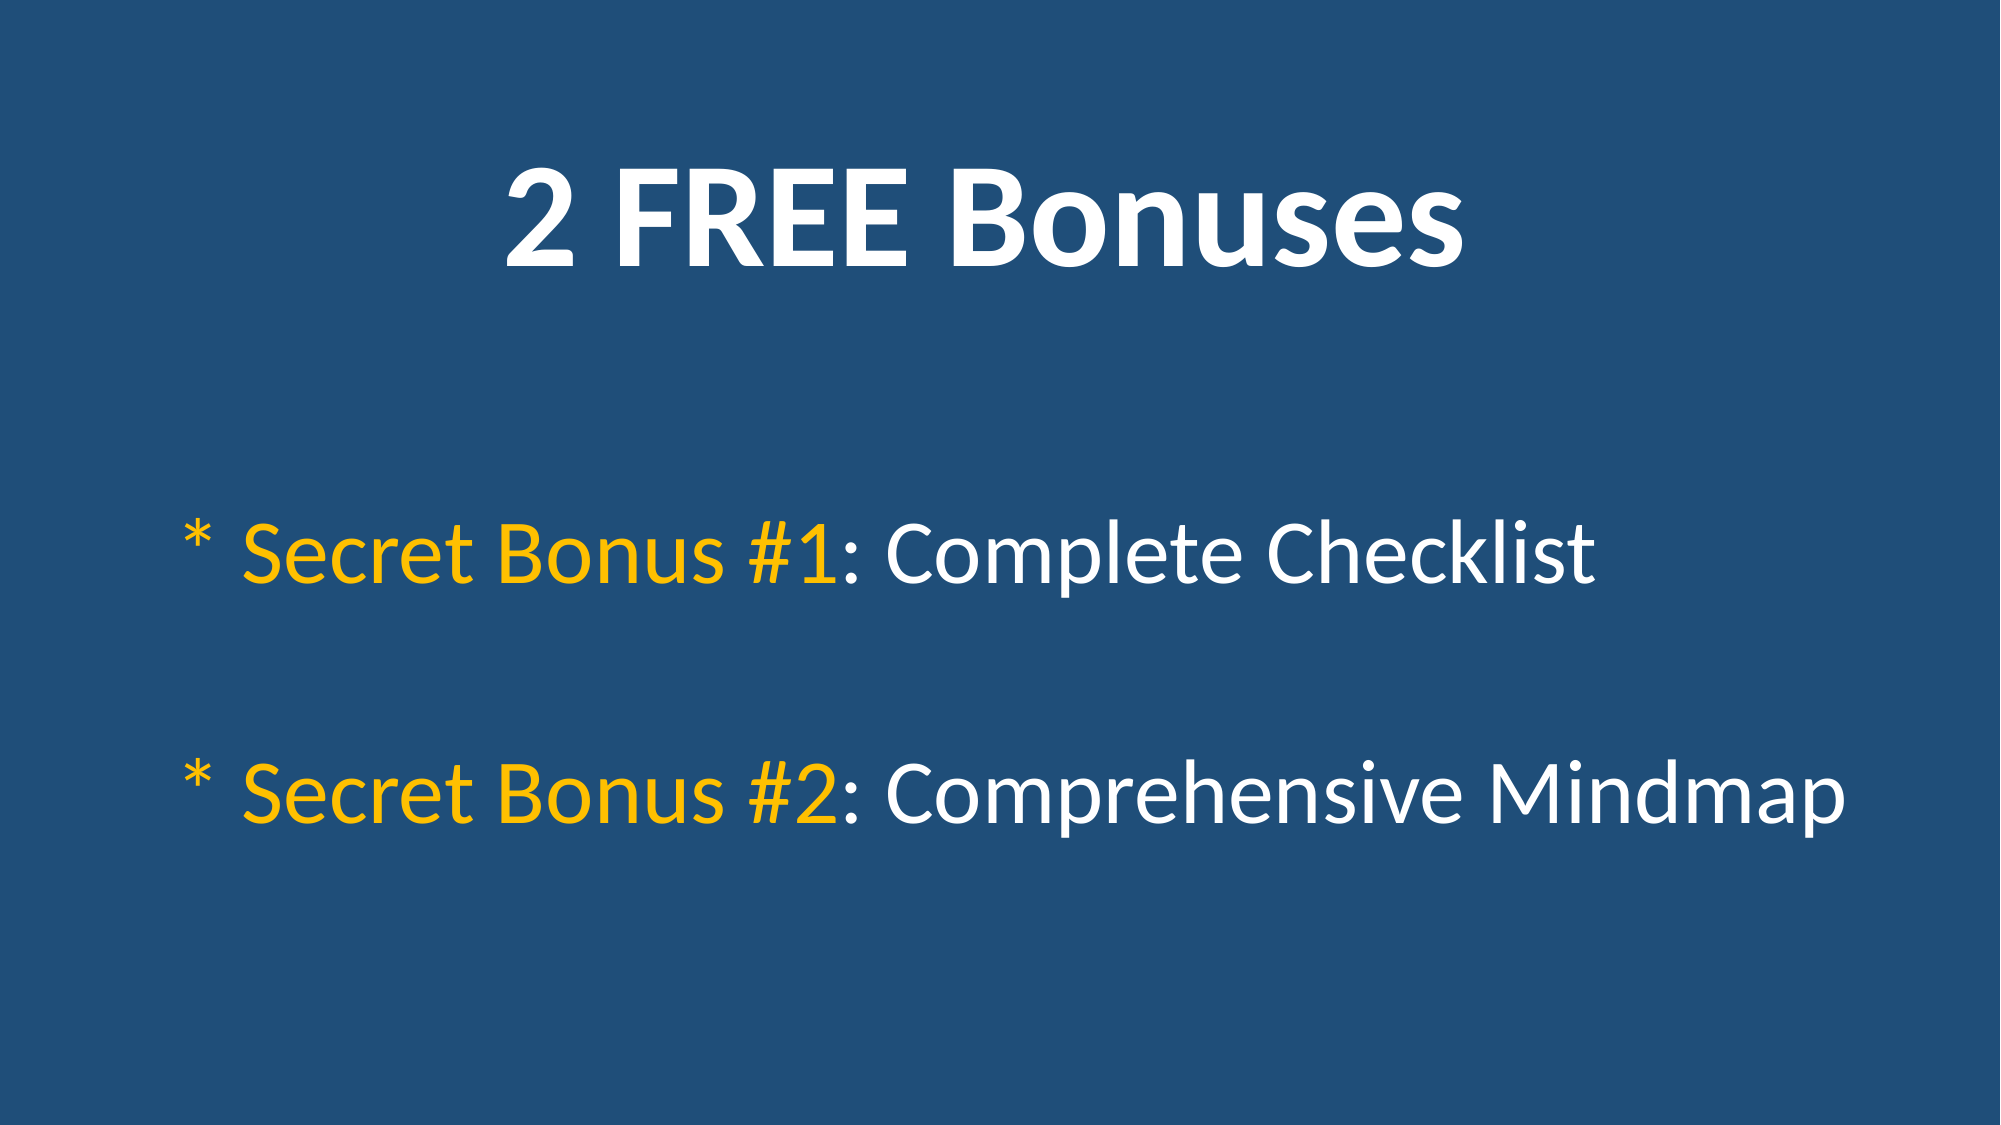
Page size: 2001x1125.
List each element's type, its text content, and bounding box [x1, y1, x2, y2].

list * Secret Bonus #1: Complete Checklist * Secret Bonus #2: Comprehensive Mindmap [139, 497, 1865, 1125]
title 2 FREE Bonuses [139, 109, 1865, 327]
